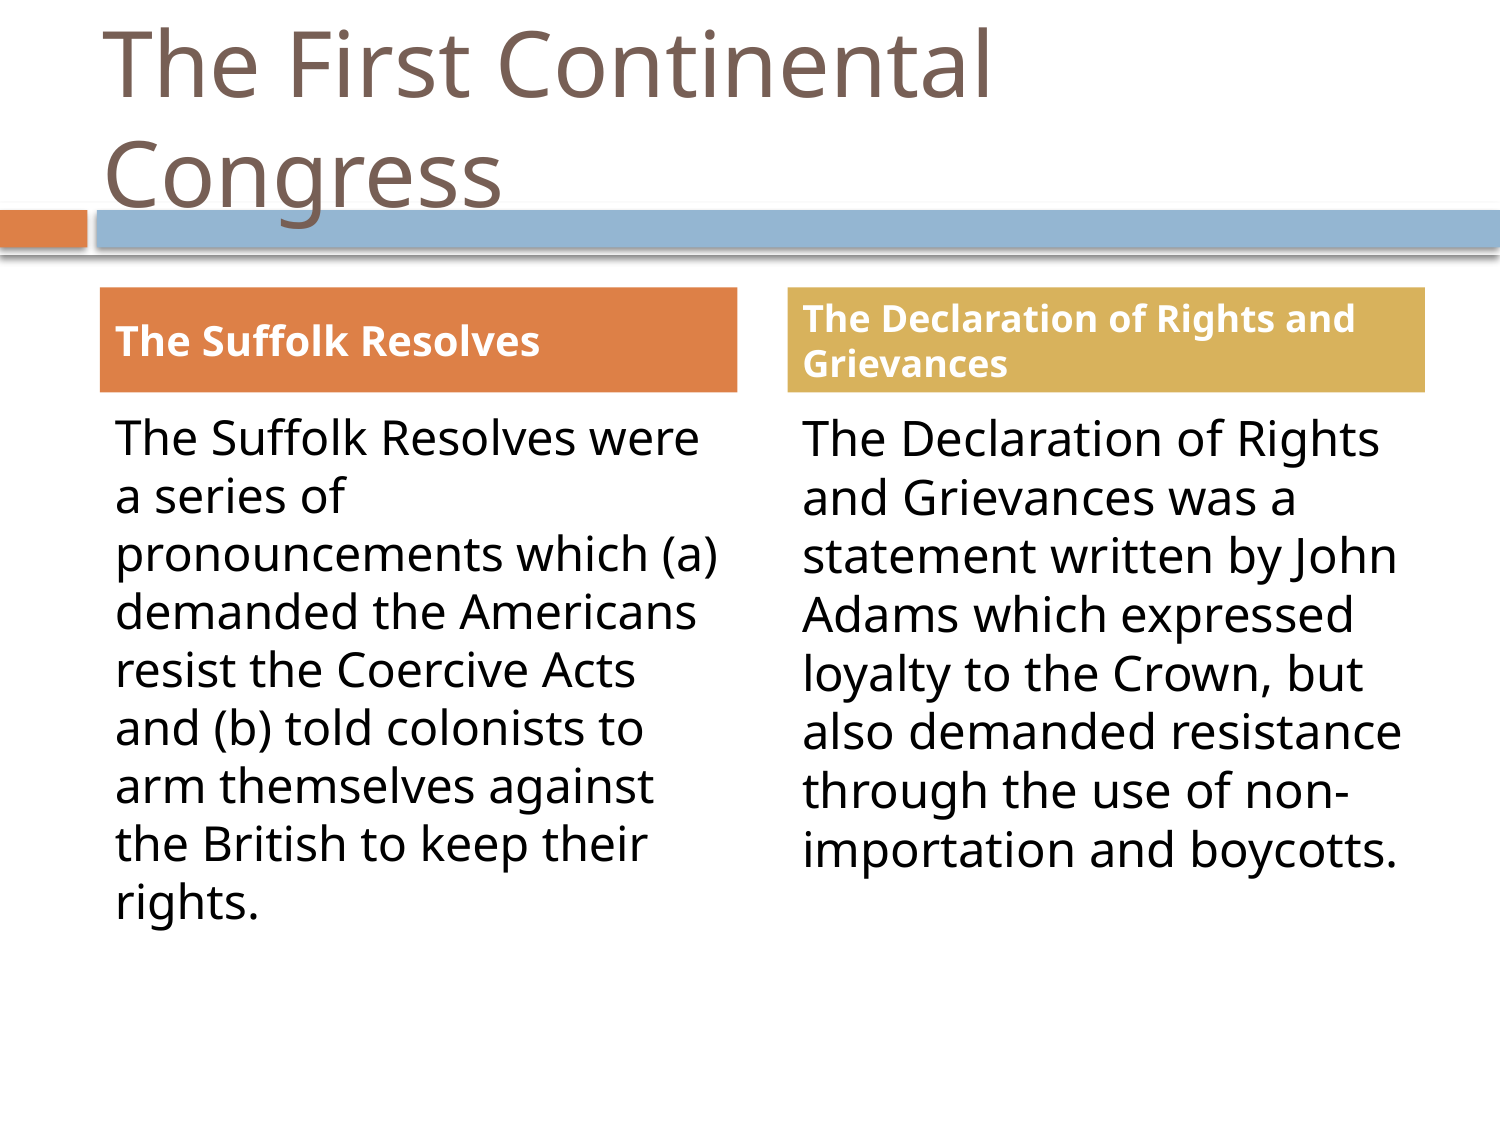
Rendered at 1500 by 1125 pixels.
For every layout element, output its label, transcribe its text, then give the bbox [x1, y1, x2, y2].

list The Suffolk Resolves [99, 287, 738, 393]
list The Declaration of Rights and Grievances [787, 287, 1425, 393]
list The Declaration of Rights and Grievances was a statement written by John Adams which expressed loyalty to the Crown, but also demanded resistance through the use of non-importation and boycotts. [787, 399, 1425, 988]
list The Suffolk Resolves were a series of pronouncements which (a) demanded the Americans resist the Coercive Acts and (b) told colonists to arm themselves against the British to keep their rights. [99, 399, 738, 988]
title The First Continental Congress [87, 44, 1425, 188]
